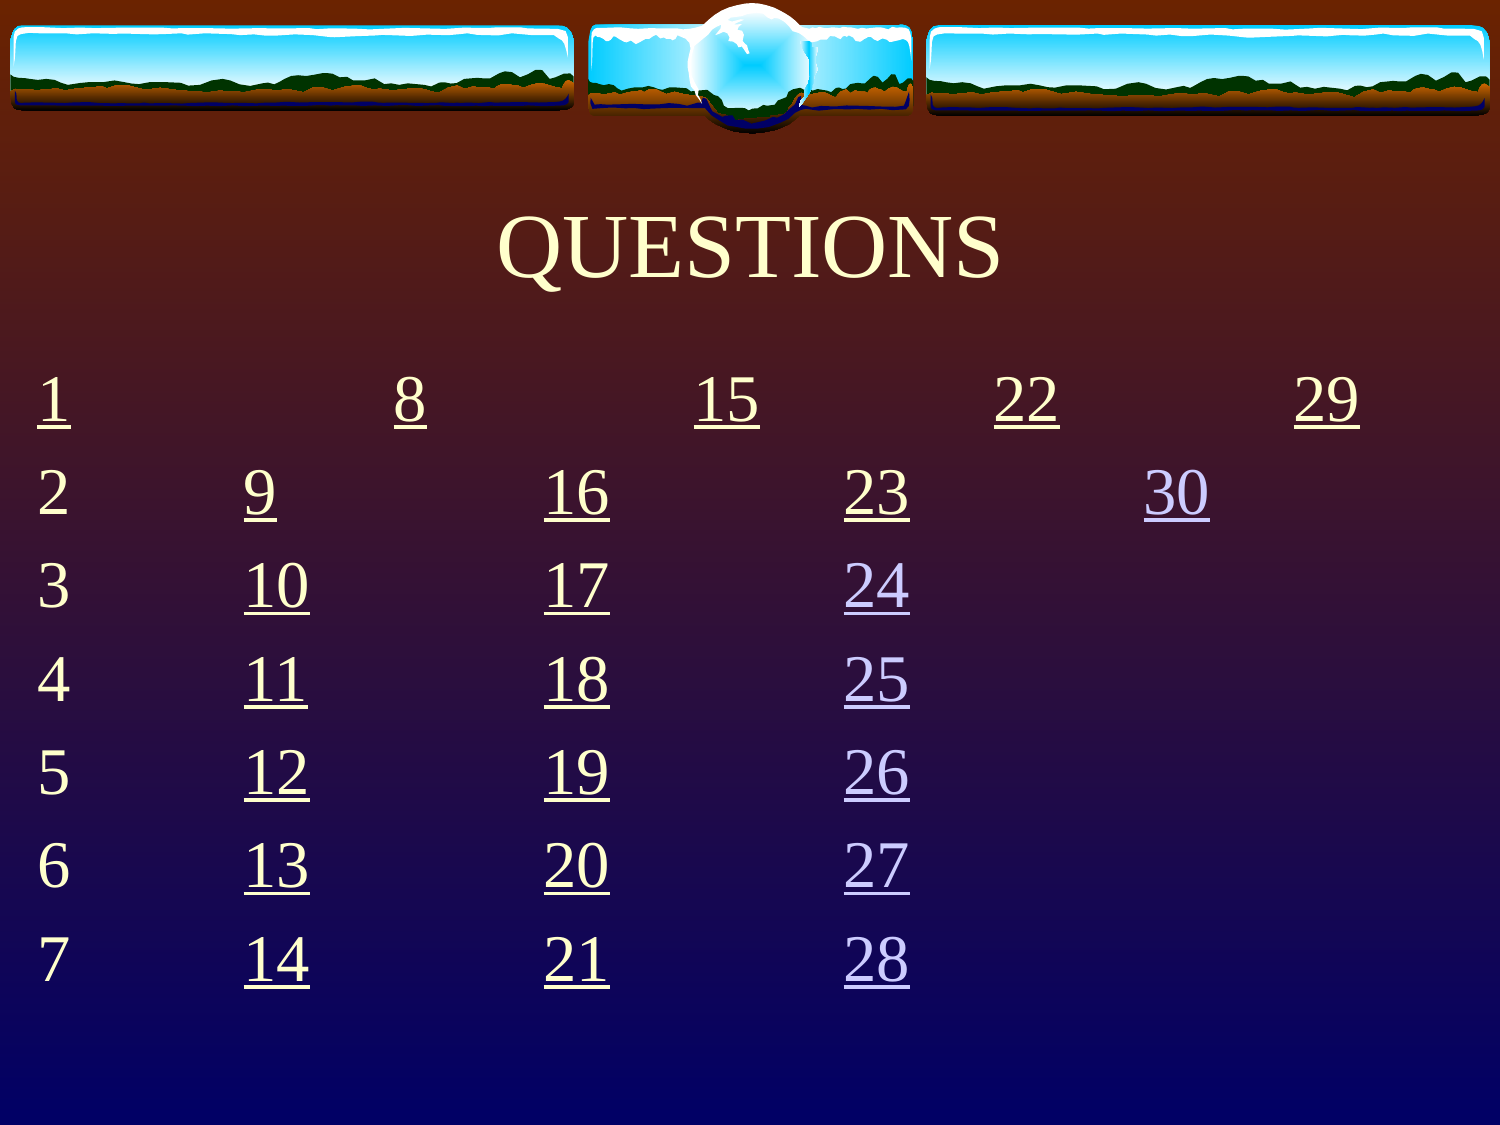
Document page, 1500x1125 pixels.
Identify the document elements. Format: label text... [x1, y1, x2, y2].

title QUESTIONS [21, 145, 1480, 336]
list 1 8 15 22 29 2 9 16 23 30 3 10 17 24 4 11 18 25 5 12 19 26 6 13 20 27 7 14 21 28 [21, 346, 1482, 1026]
